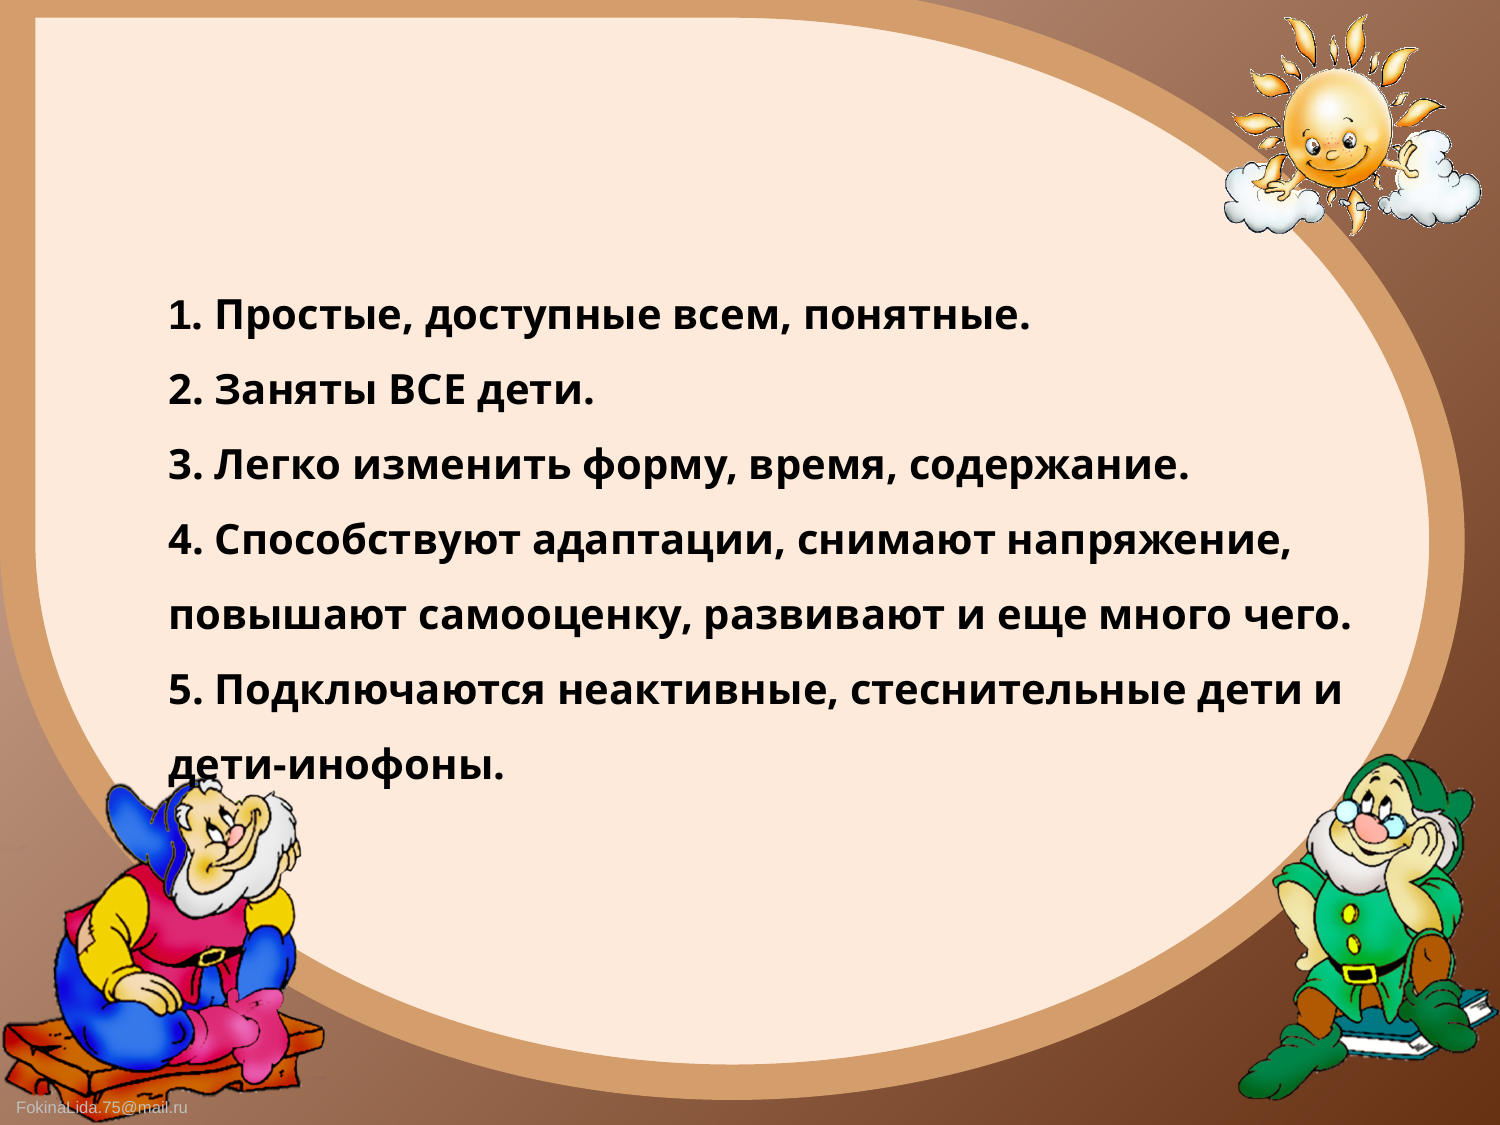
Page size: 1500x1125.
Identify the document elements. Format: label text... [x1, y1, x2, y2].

picture [0, 775, 327, 1125]
picture [1214, 0, 1500, 244]
text_box 1. Простые, доступные всем, понятные. 2. Заняты ВСЕ дети. 3. Легко изменить форму, время, содержание. 4. Способствуют адаптации, снимают напряжение, повышают самооценку, развивают и еще много чего. 5. Подключаются неактивные, стеснительные дети и дети-инофоны. [153, 255, 1371, 796]
picture [1236, 751, 1500, 1101]
